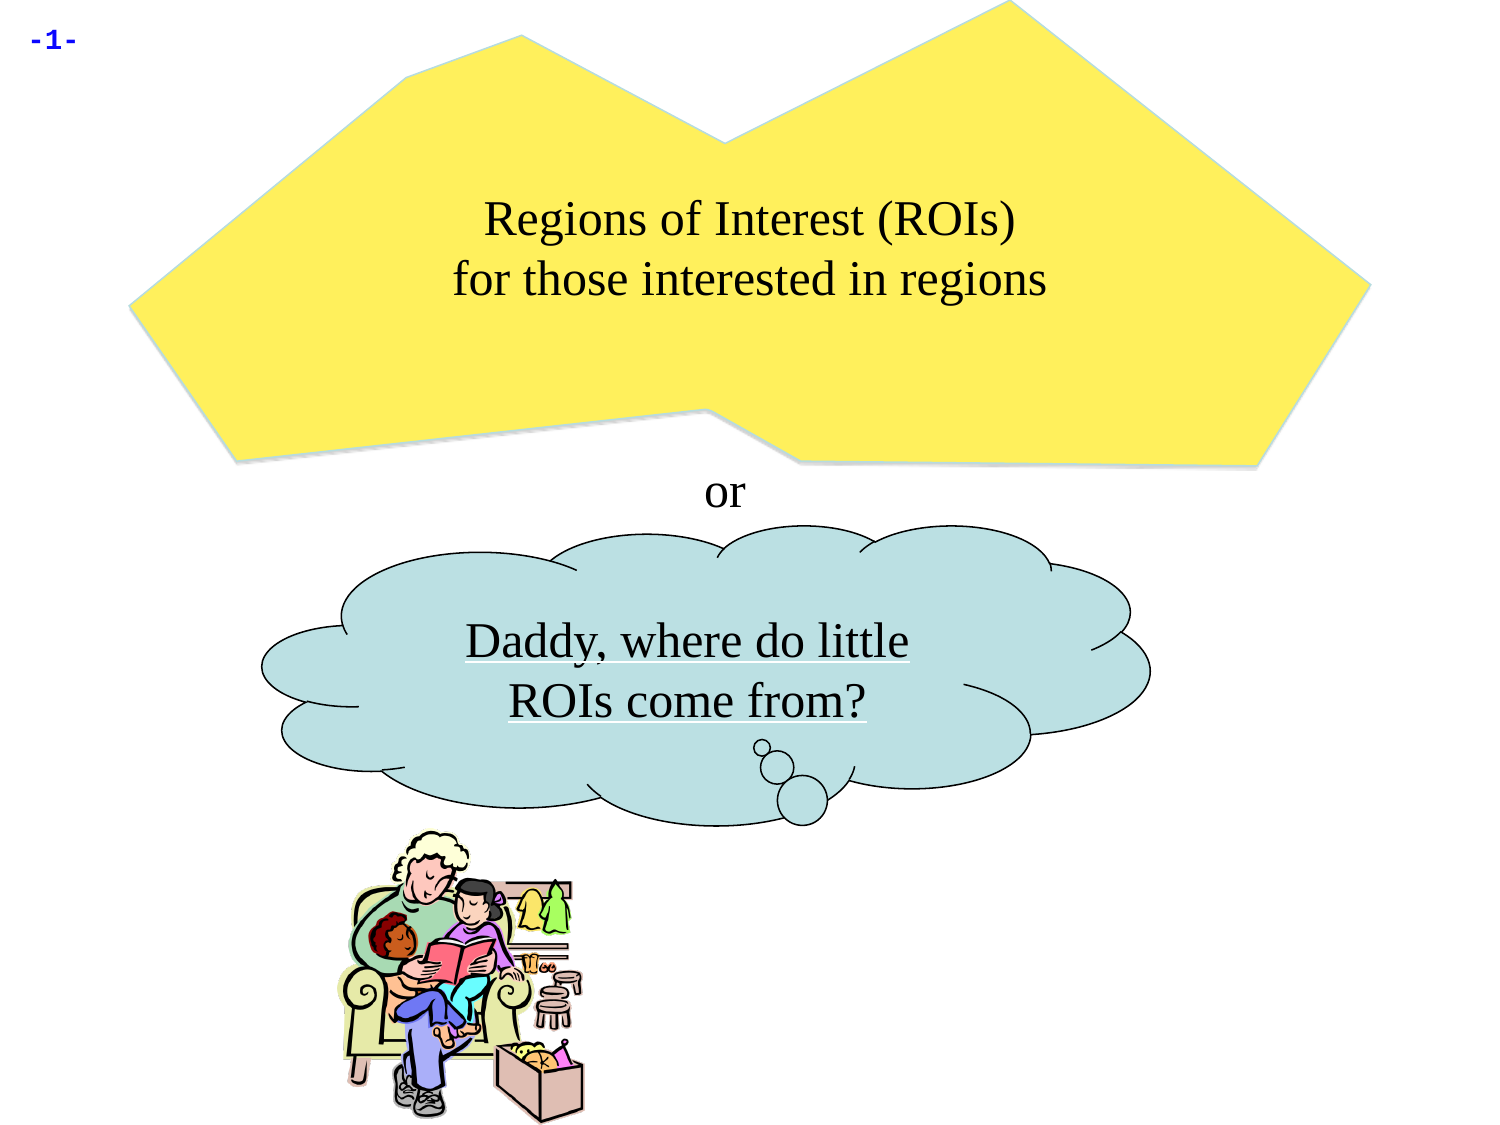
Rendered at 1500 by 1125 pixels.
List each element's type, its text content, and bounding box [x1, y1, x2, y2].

text_box [261, 525, 1151, 827]
text_box or [612, 450, 838, 526]
text_box [349, 35, 689, 124]
text_box [171, 367, 1320, 466]
text_box Regions of Interest (ROIs) for those interested in regions [112, 124, 1388, 367]
picture [337, 827, 585, 1125]
text_box Daddy, where do little ROIs come from? [399, 600, 976, 736]
text_box [763, 0, 1168, 124]
